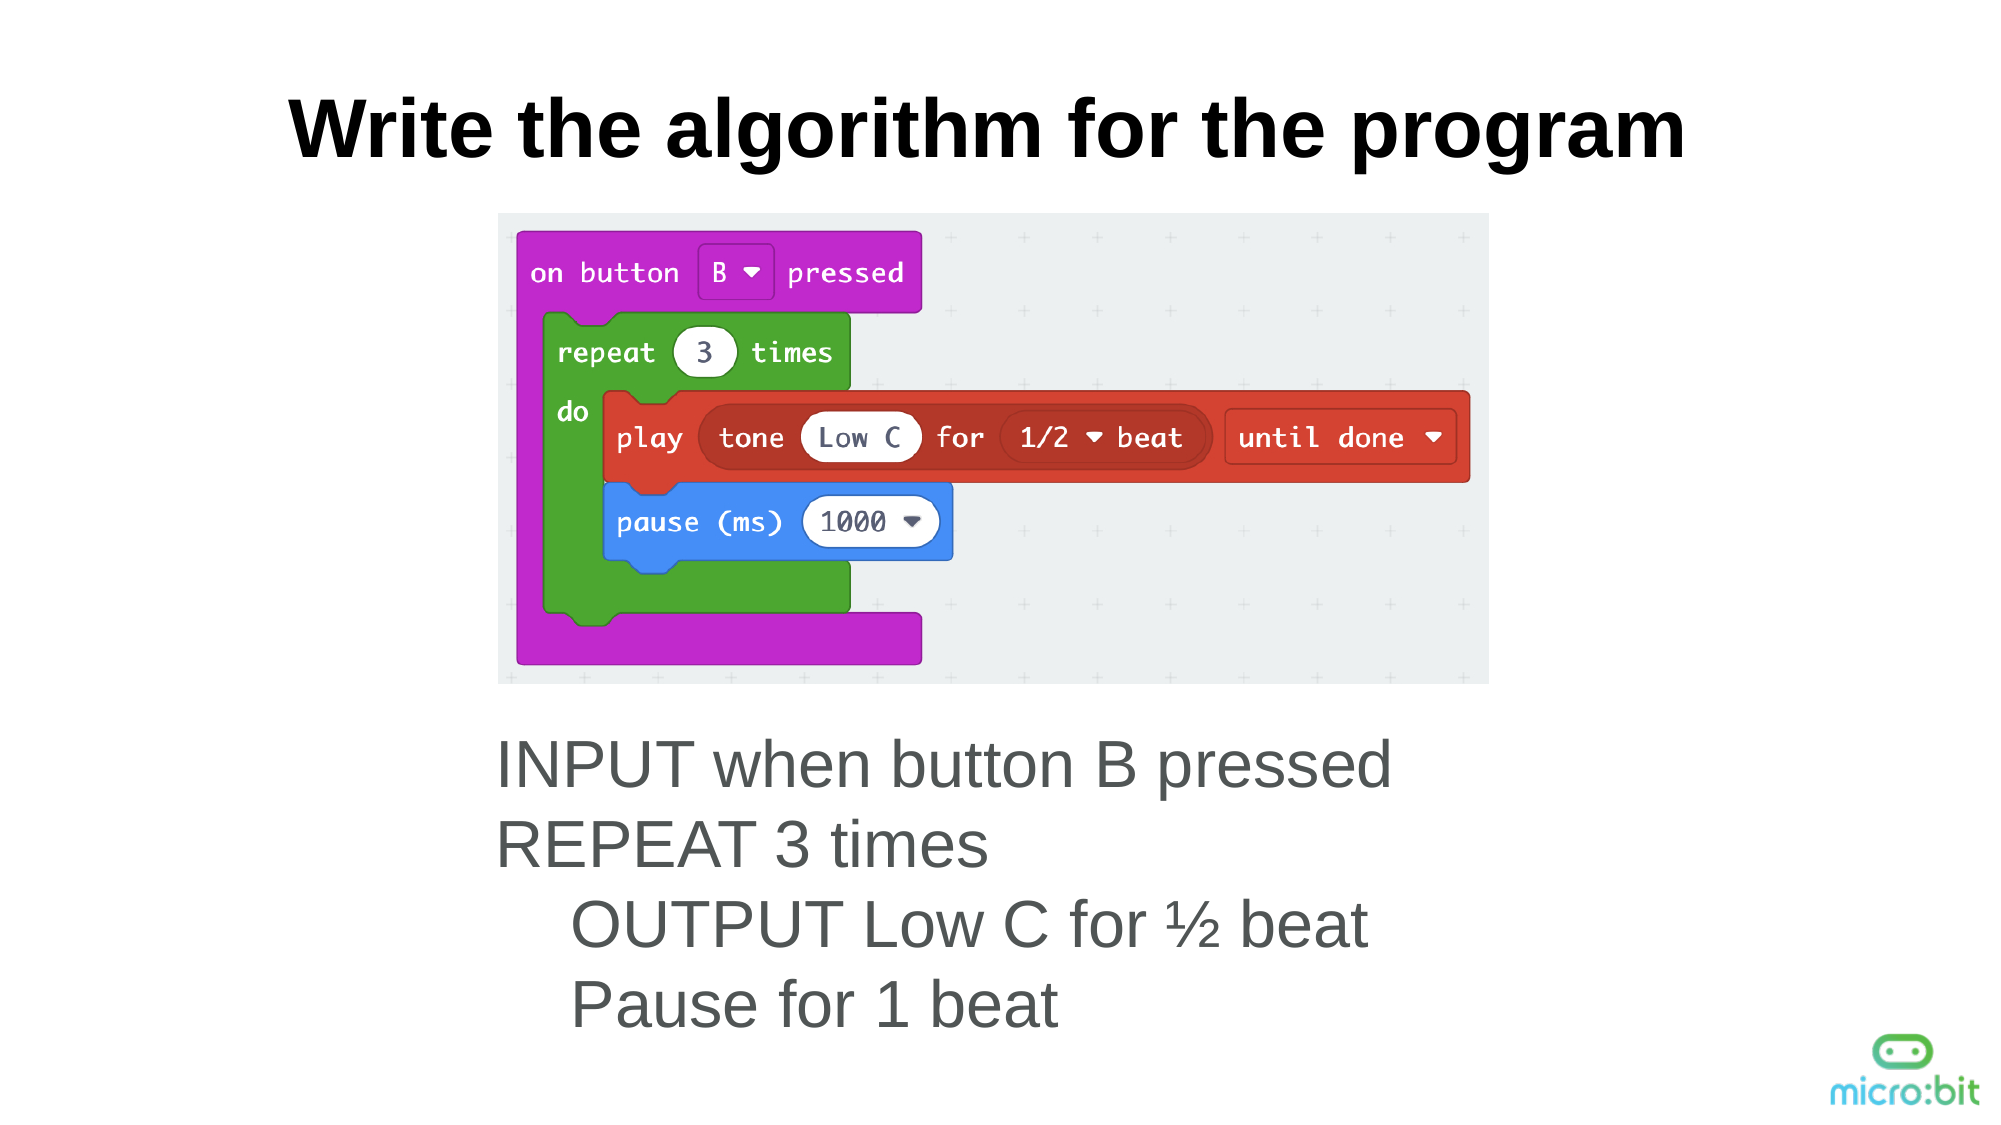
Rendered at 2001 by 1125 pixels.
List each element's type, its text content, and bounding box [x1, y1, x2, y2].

text_box INPUT when button B pressed REPEAT 3 times OUTPUT Low C for ½ beat Pause for 1 beat [480, 701, 1520, 980]
picture [1830, 1029, 1980, 1106]
picture [497, 213, 1490, 685]
text_box Write the algorithm for the program [124, 0, 1876, 258]
